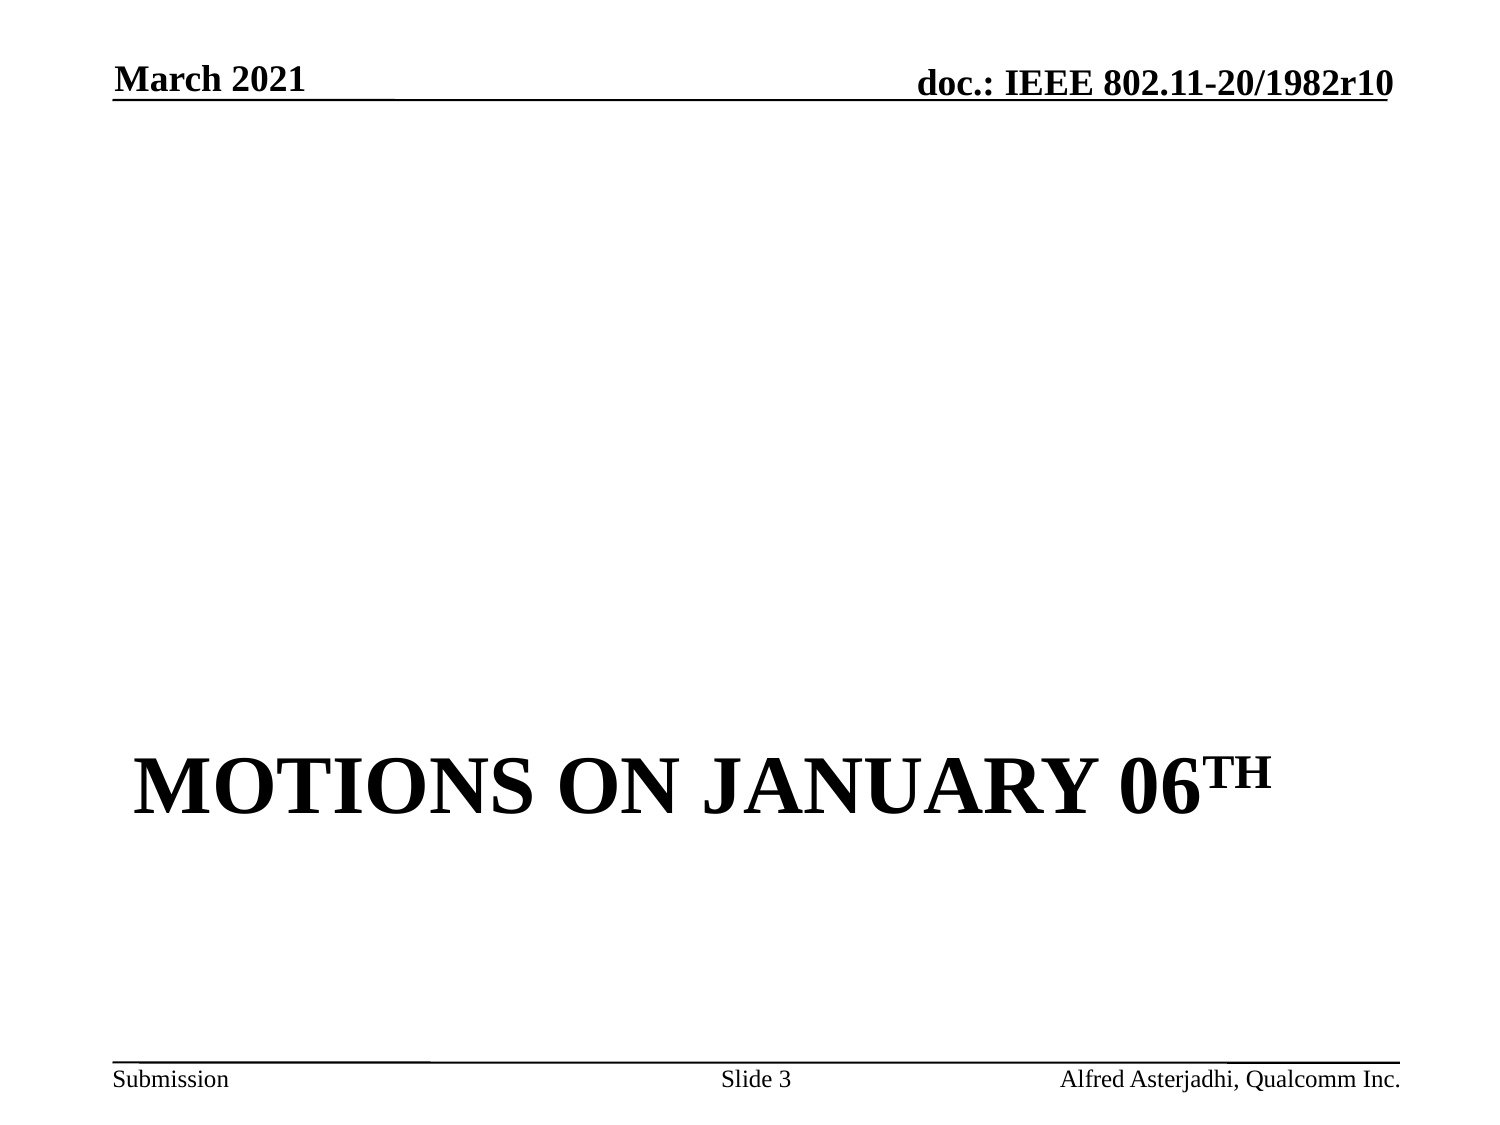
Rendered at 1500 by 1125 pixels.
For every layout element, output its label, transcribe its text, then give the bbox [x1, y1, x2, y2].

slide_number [114, 54, 423, 100]
title Motions on January 06th [118, 722, 1394, 947]
footer Alfred Asterjadhi, Qualcomm Inc. [878, 1061, 1402, 1093]
slide_number Slide 3 [712, 1061, 800, 1123]
